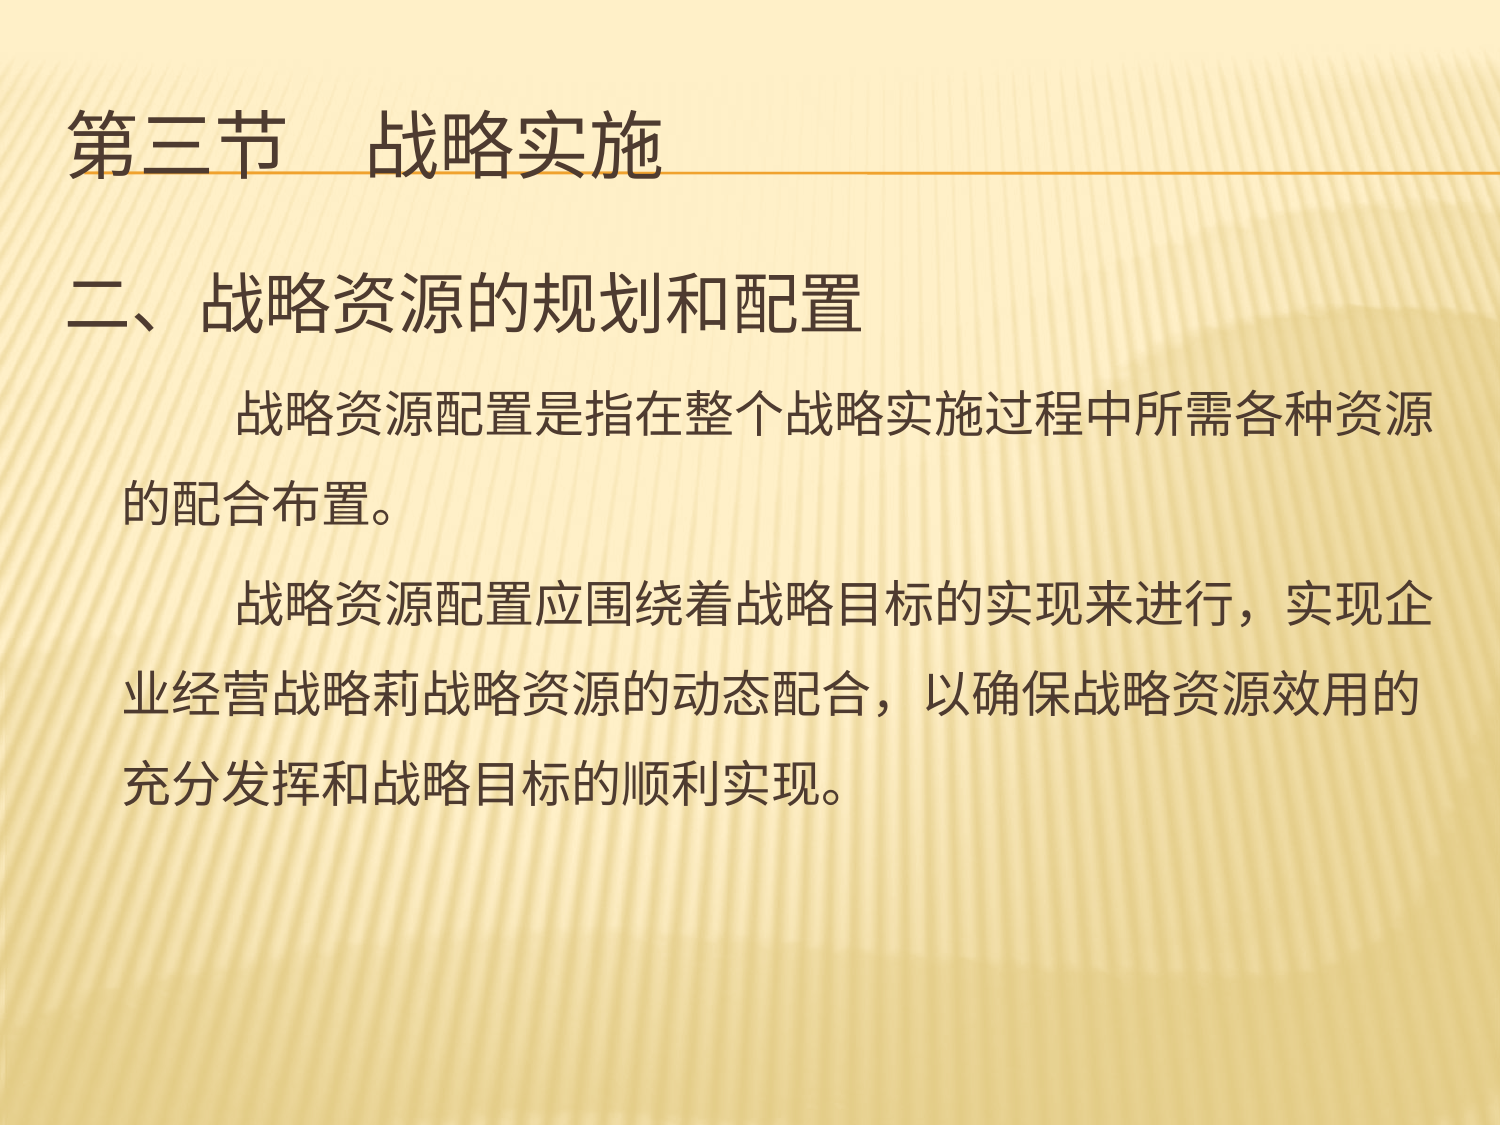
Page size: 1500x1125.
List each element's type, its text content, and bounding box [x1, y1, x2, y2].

list 二、战略资源的规划和配置 战略资源配置是指在整个战略实施过程中所需各种资源的配合布置。 战略资源配置应围绕着战略目标的实现来进行，实现企业经营战略莉战略资源的动态配合，以确保战略资源效用的充分发挥和战略目标的顺利实现。 [50, 254, 1475, 998]
title 第三节 战略实施 [50, 75, 1475, 213]
